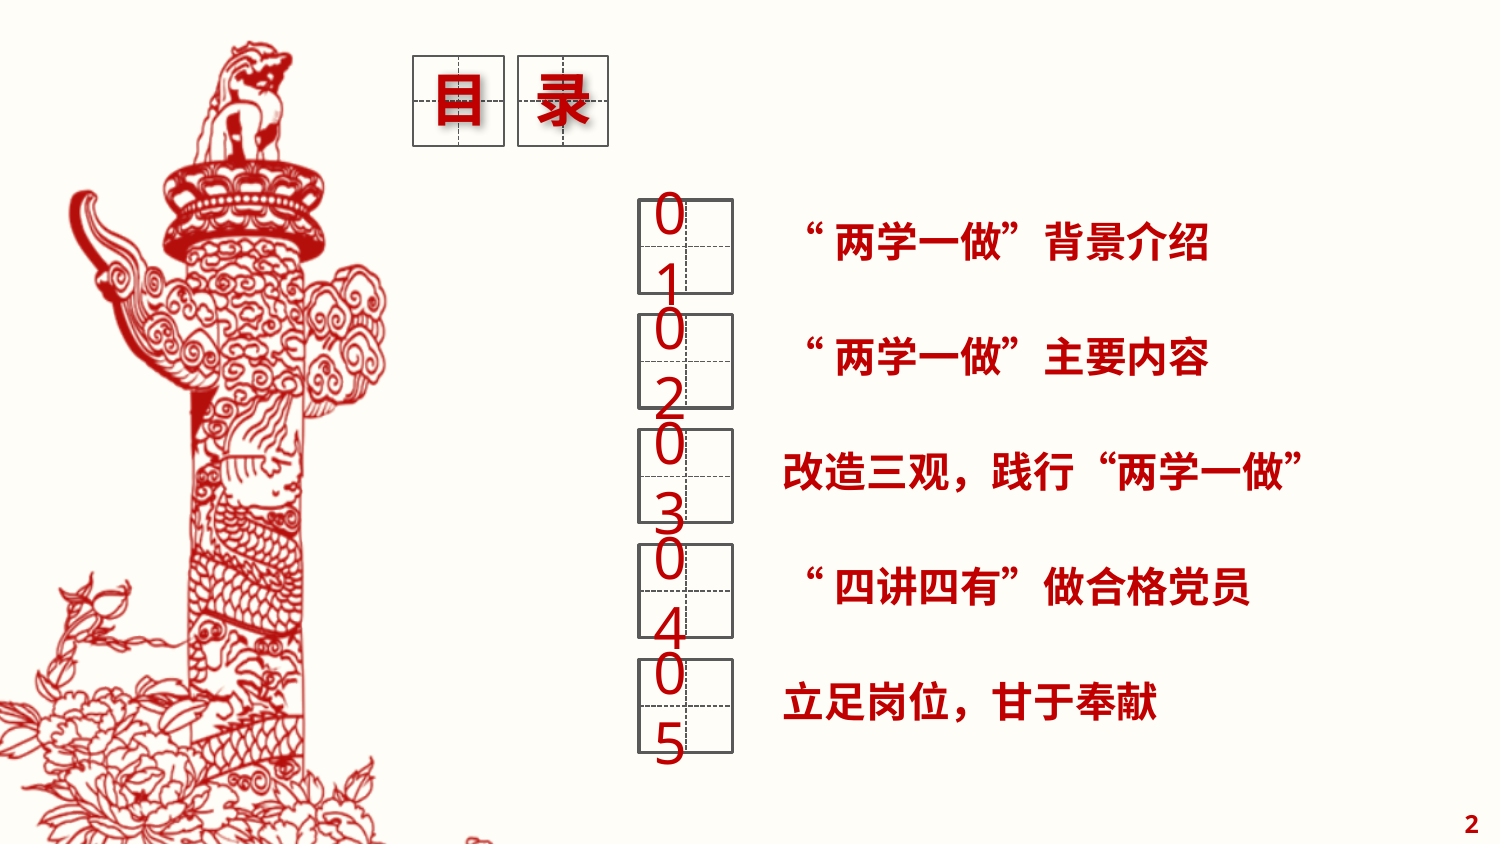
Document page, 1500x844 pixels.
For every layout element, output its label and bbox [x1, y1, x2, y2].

text_box [638, 314, 1430, 409]
text_box [638, 659, 1430, 753]
picture [0, 0, 1500, 844]
text_box [638, 429, 1430, 524]
text_box [638, 199, 1430, 294]
text_box [413, 55, 505, 147]
text_box [517, 55, 609, 147]
text_box [638, 544, 1430, 639]
